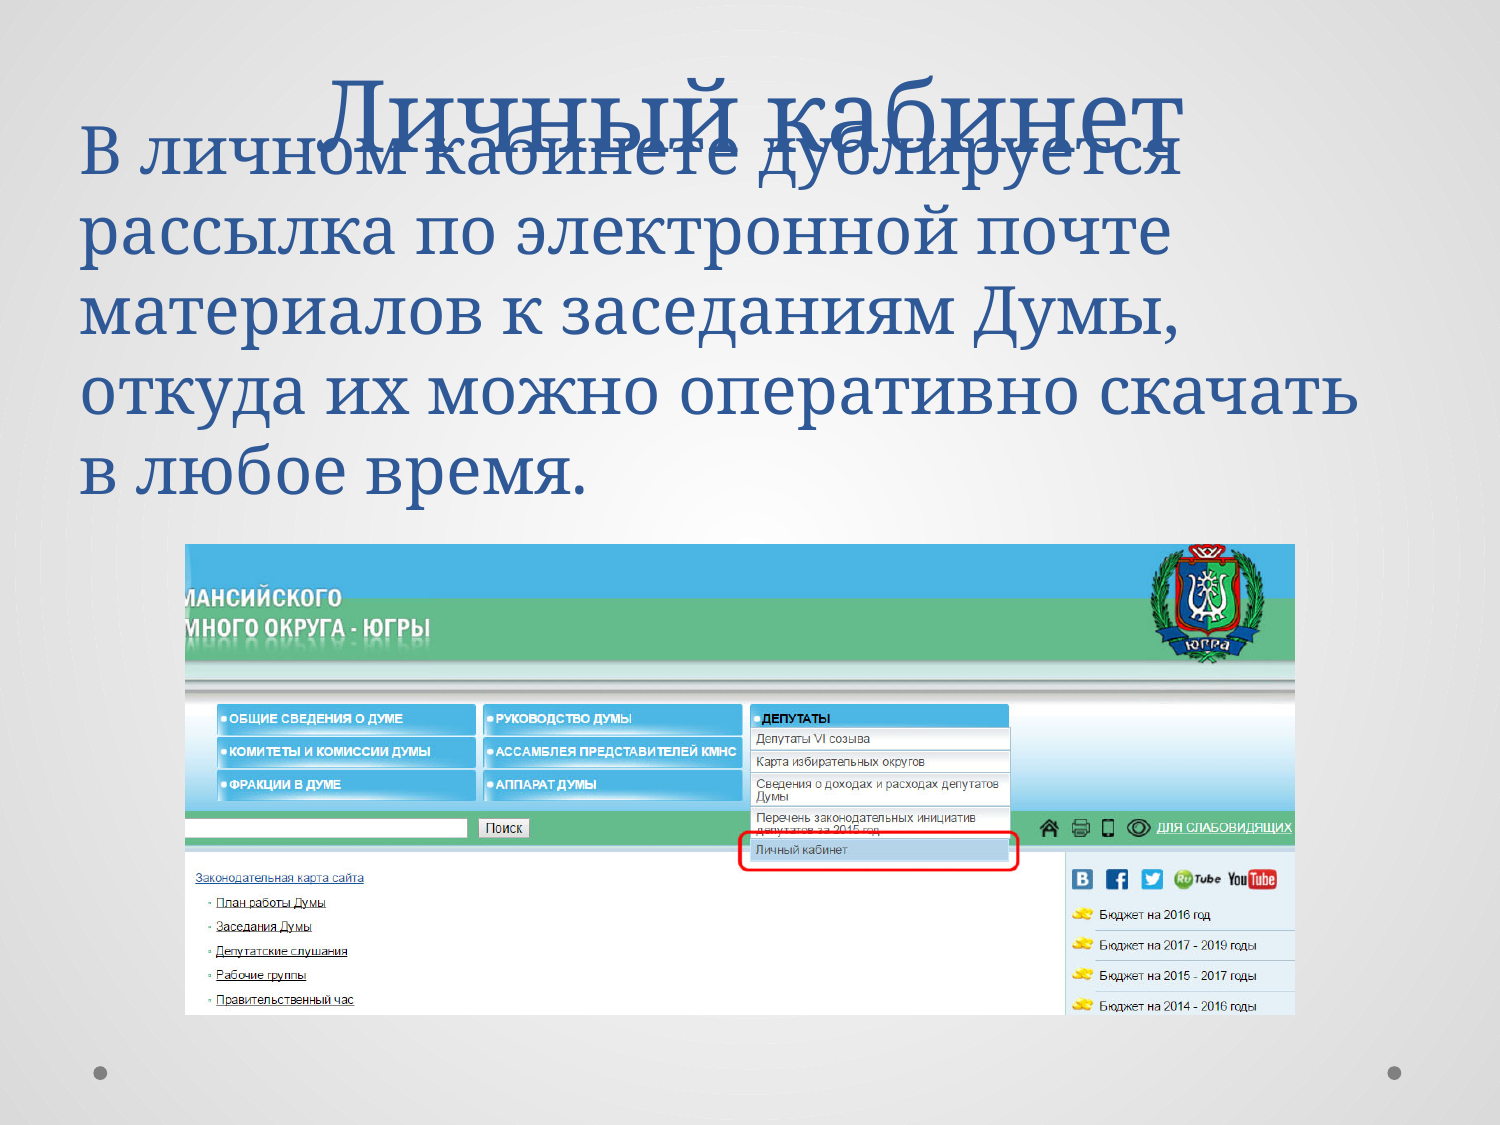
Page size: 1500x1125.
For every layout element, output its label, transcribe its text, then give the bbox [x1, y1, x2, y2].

picture [185, 543, 1295, 1015]
text_box В личном кабинете дублируется рассылка по электронной почте материалов к заседаниям Думы, откуда их можно оперативно скачать в любое время. [64, 206, 1415, 516]
title Личный кабинет [76, 42, 1427, 180]
